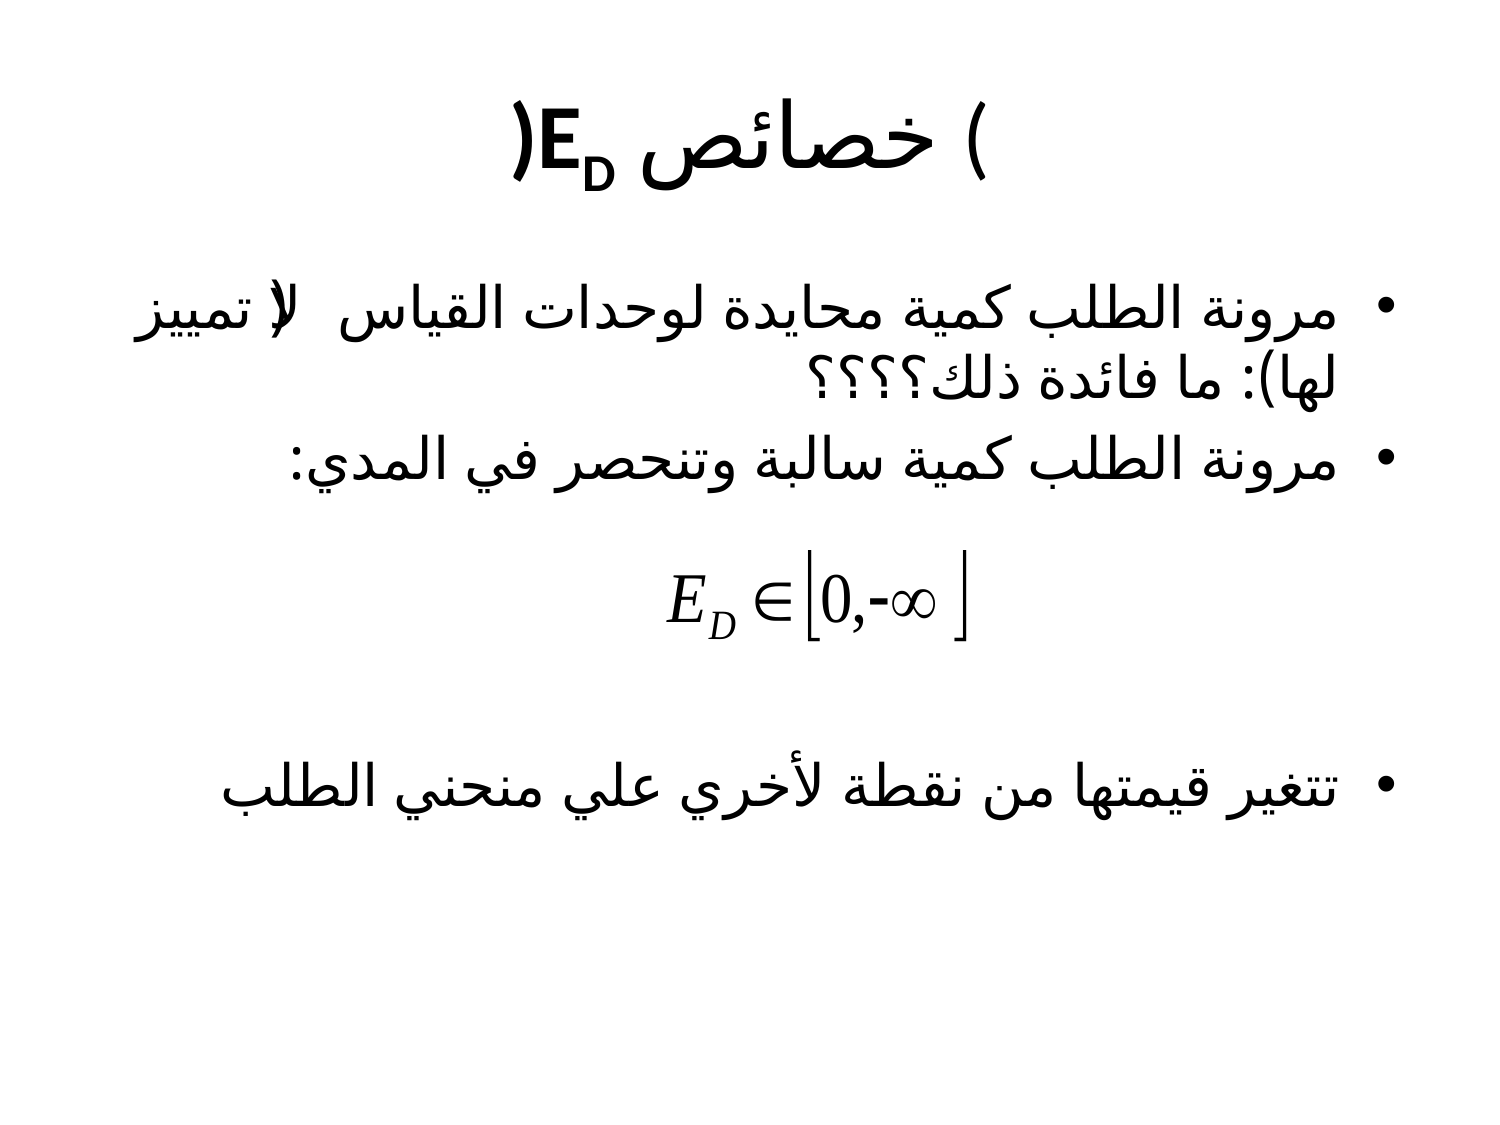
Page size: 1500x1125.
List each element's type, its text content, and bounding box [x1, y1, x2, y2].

list مرونة الطلب كمية محايدة لوحدات القياس (لا تمييز لها): ما فائدة ذلك؟؟؟؟ مرونة الطلب كمية سالبة وتنحصر في المدي: تتغير قيمتها من نقطة لأخري علي منحني الطلب [75, 262, 1412, 1005]
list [655, 550, 980, 653]
title )ED خصائص ( [75, 45, 1425, 233]
